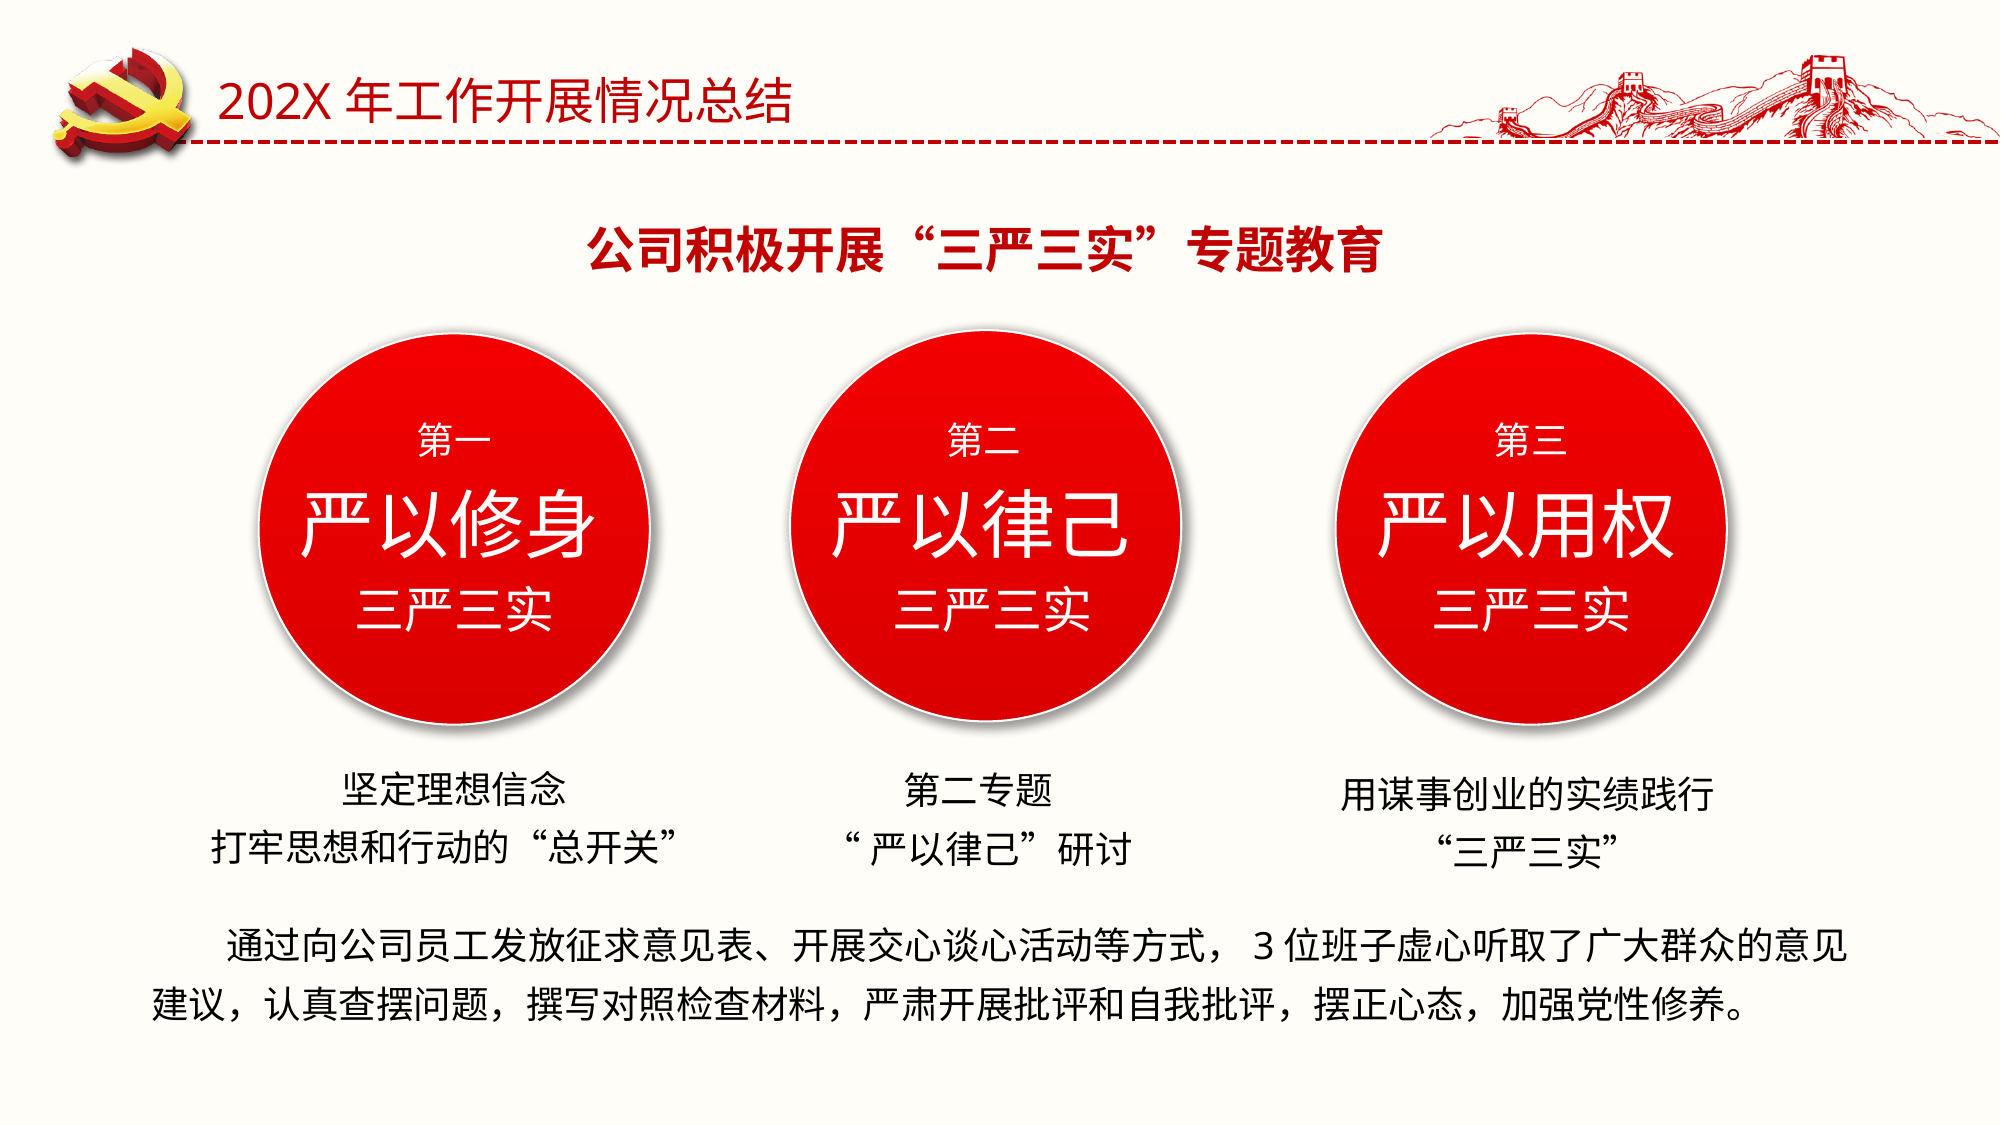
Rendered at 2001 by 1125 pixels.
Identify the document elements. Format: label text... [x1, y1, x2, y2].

text_box 第二 [794, 409, 1174, 470]
text_box [828, 330, 1143, 409]
text_box 三严三实 [329, 571, 579, 646]
text_box [789, 470, 1182, 722]
text_box [1376, 333, 1686, 409]
text_box 公司积极开展“三严三实”专题教育 [259, 199, 1712, 287]
text_box [264, 575, 645, 725]
text_box 第一 [264, 409, 644, 470]
text_box 三严三实 [868, 571, 1118, 646]
text_box [299, 333, 609, 409]
text_box 通过向公司员工发放征求意见表、开展交心谈心活动等方式，3位班子虚心听取了广大群众的意见建议，认真查摆问题，撰写对照检查材料，严肃开展批评和自我批评，摆正心态，加强党性修养。 [136, 901, 1864, 1034]
text_box 202X年工作开展情况总结 [202, 61, 810, 137]
text_box 三严三实 [1406, 571, 1656, 646]
text_box 用谋事创业的实绩践行“三严三实” [1325, 749, 1731, 882]
picture [1426, 55, 2000, 138]
text_box 严以用权 [1316, 469, 1736, 575]
text_box 第二专题 “严以律己”研讨 [775, 746, 1181, 879]
picture [48, 45, 202, 170]
text_box [1341, 575, 1722, 725]
text_box 严以律己 [807, 470, 1154, 575]
text_box 严以修身 [240, 469, 659, 575]
text_box 第三 [1341, 409, 1721, 470]
text_box 坚定理想信念 打牢思想和行动的“总开关” [181, 744, 727, 877]
